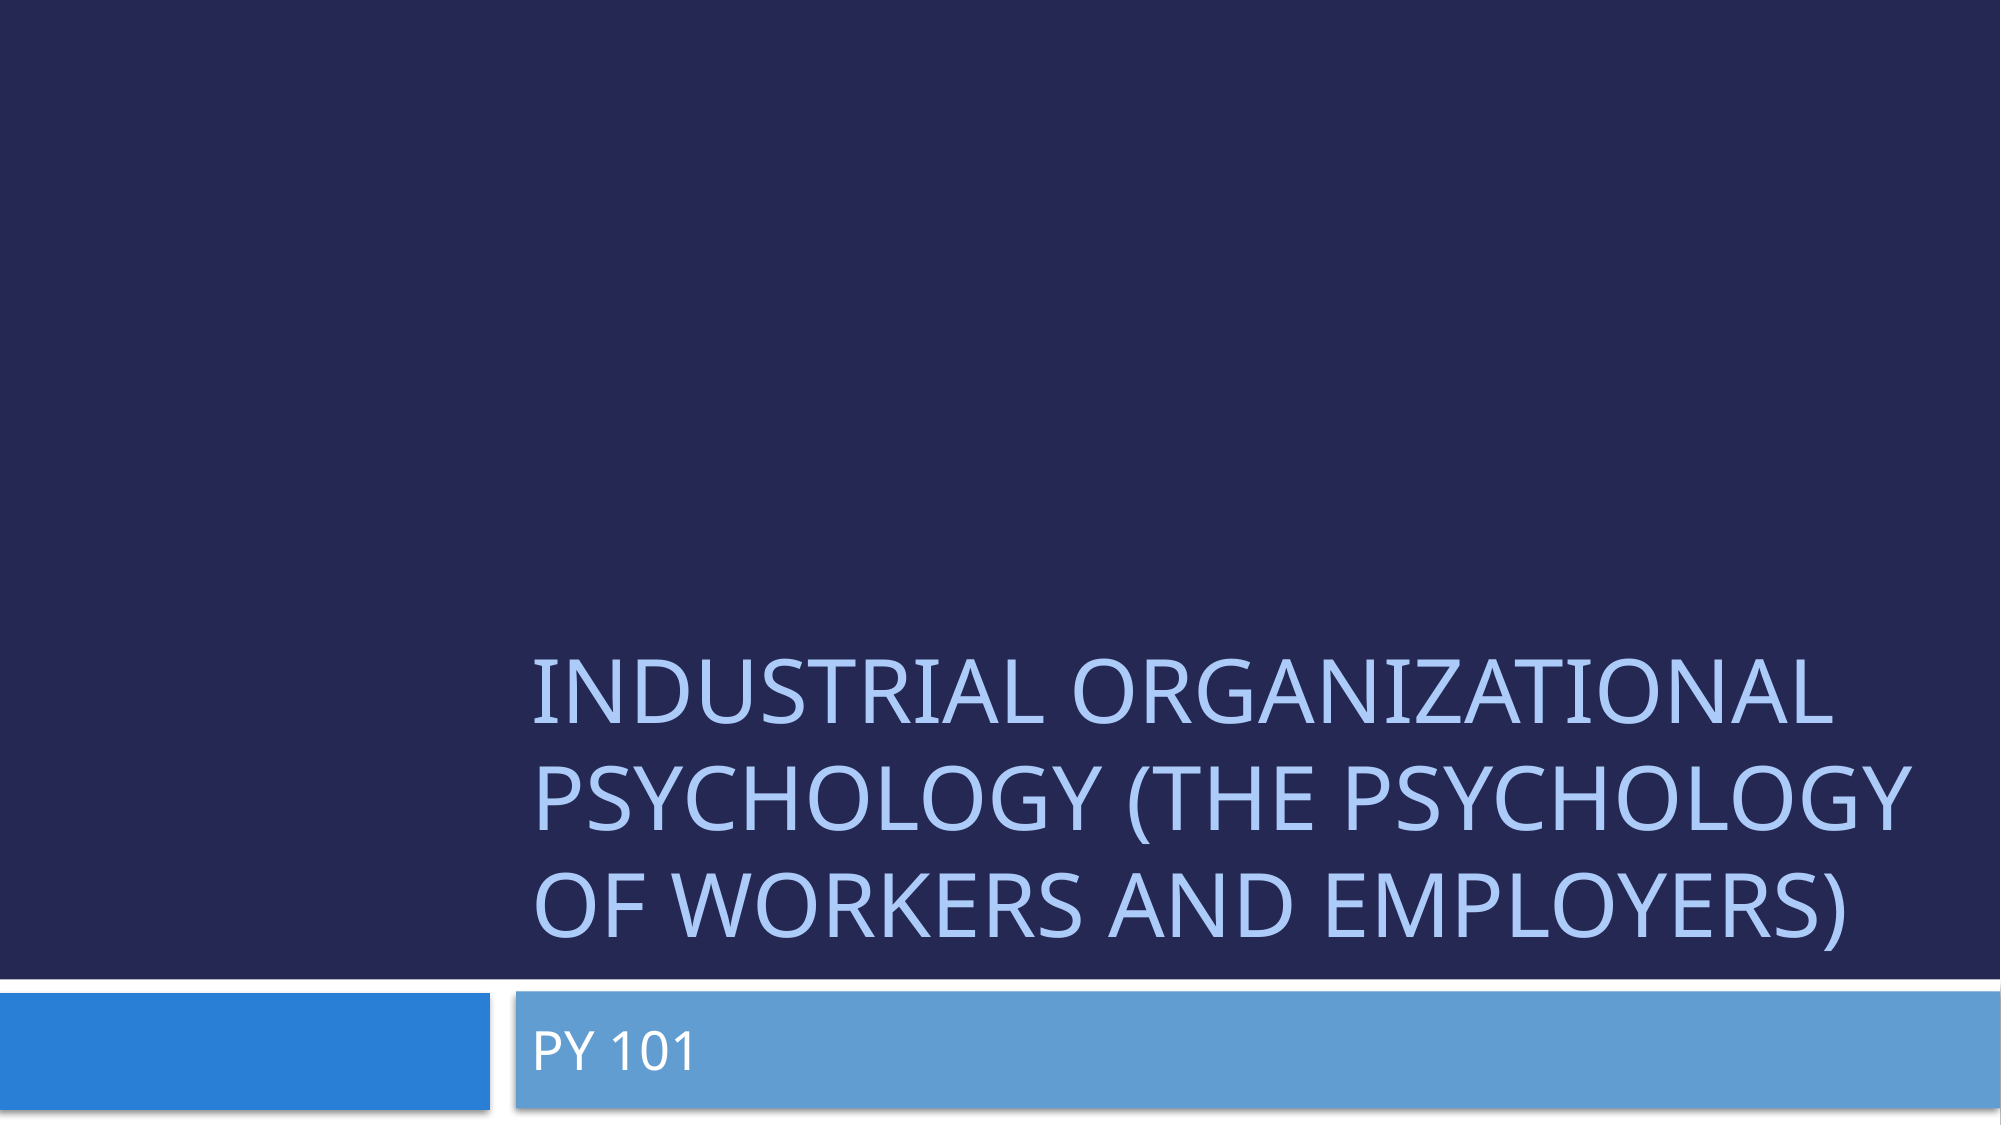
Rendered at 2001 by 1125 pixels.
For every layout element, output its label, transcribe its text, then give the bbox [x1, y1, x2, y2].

title Industrial Organizational Psychology (the psychology of workers and employers) [516, 523, 1934, 963]
subtitle PY 101 [516, 992, 1984, 1105]
